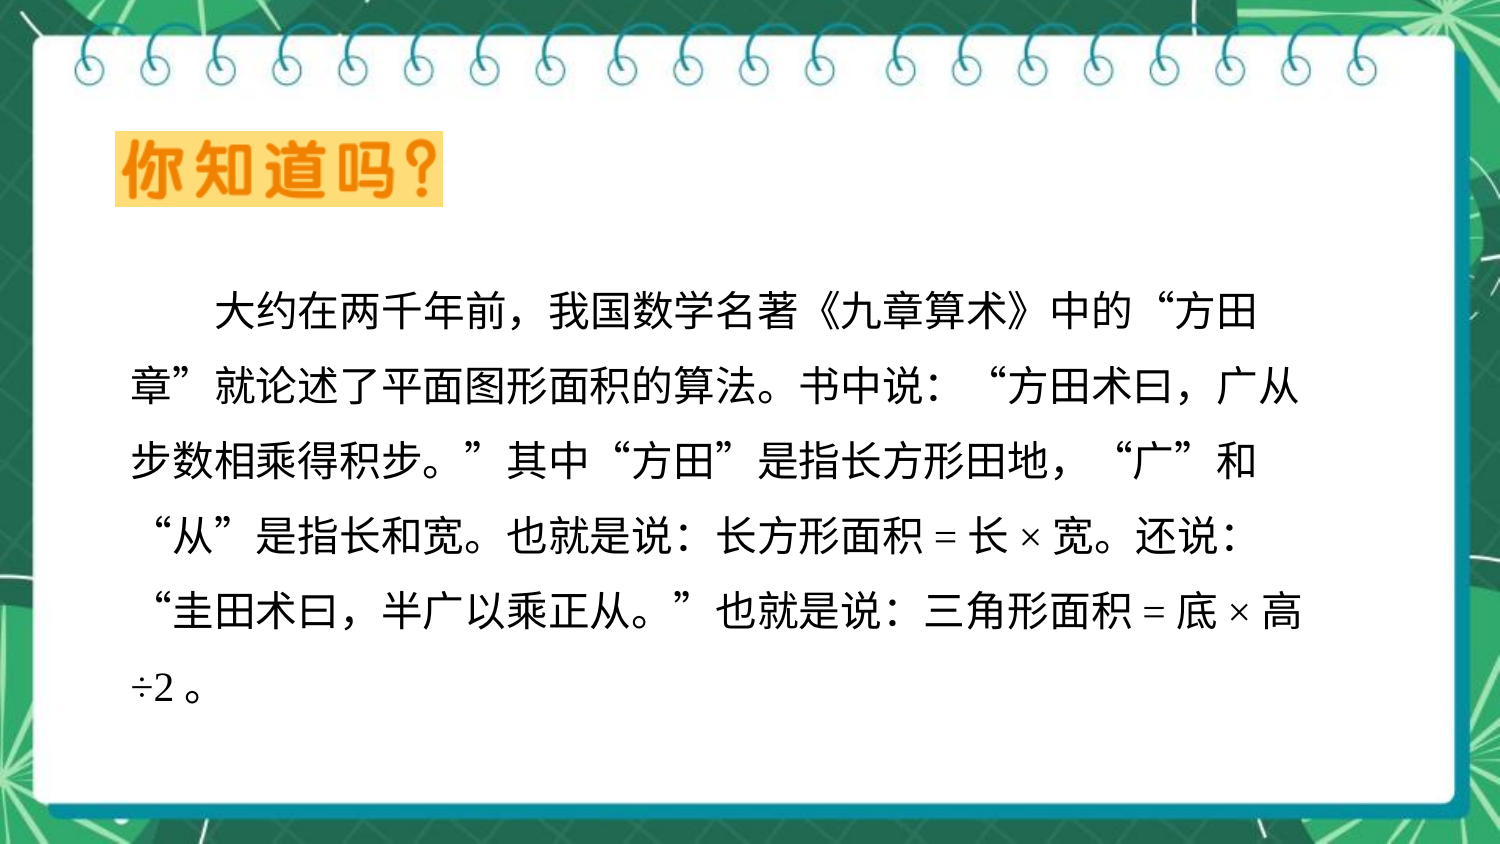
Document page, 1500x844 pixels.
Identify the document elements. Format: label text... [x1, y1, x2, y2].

picture [0, 0, 1500, 844]
text_box 大约在两千年前，我国数学名著《九章算术》中的“方田章”就论述了平面图形面积的算法。书中说：“方田术曰，广从步数相乘得积步。”其中“方田”是指长方形田地，“广”和“从”是指长和宽。也就是说：长方形面积=长×宽。还说：“圭田术曰，半广以乘正从。”也就是说：三角形面积=底×高÷2。 [115, 252, 1335, 718]
